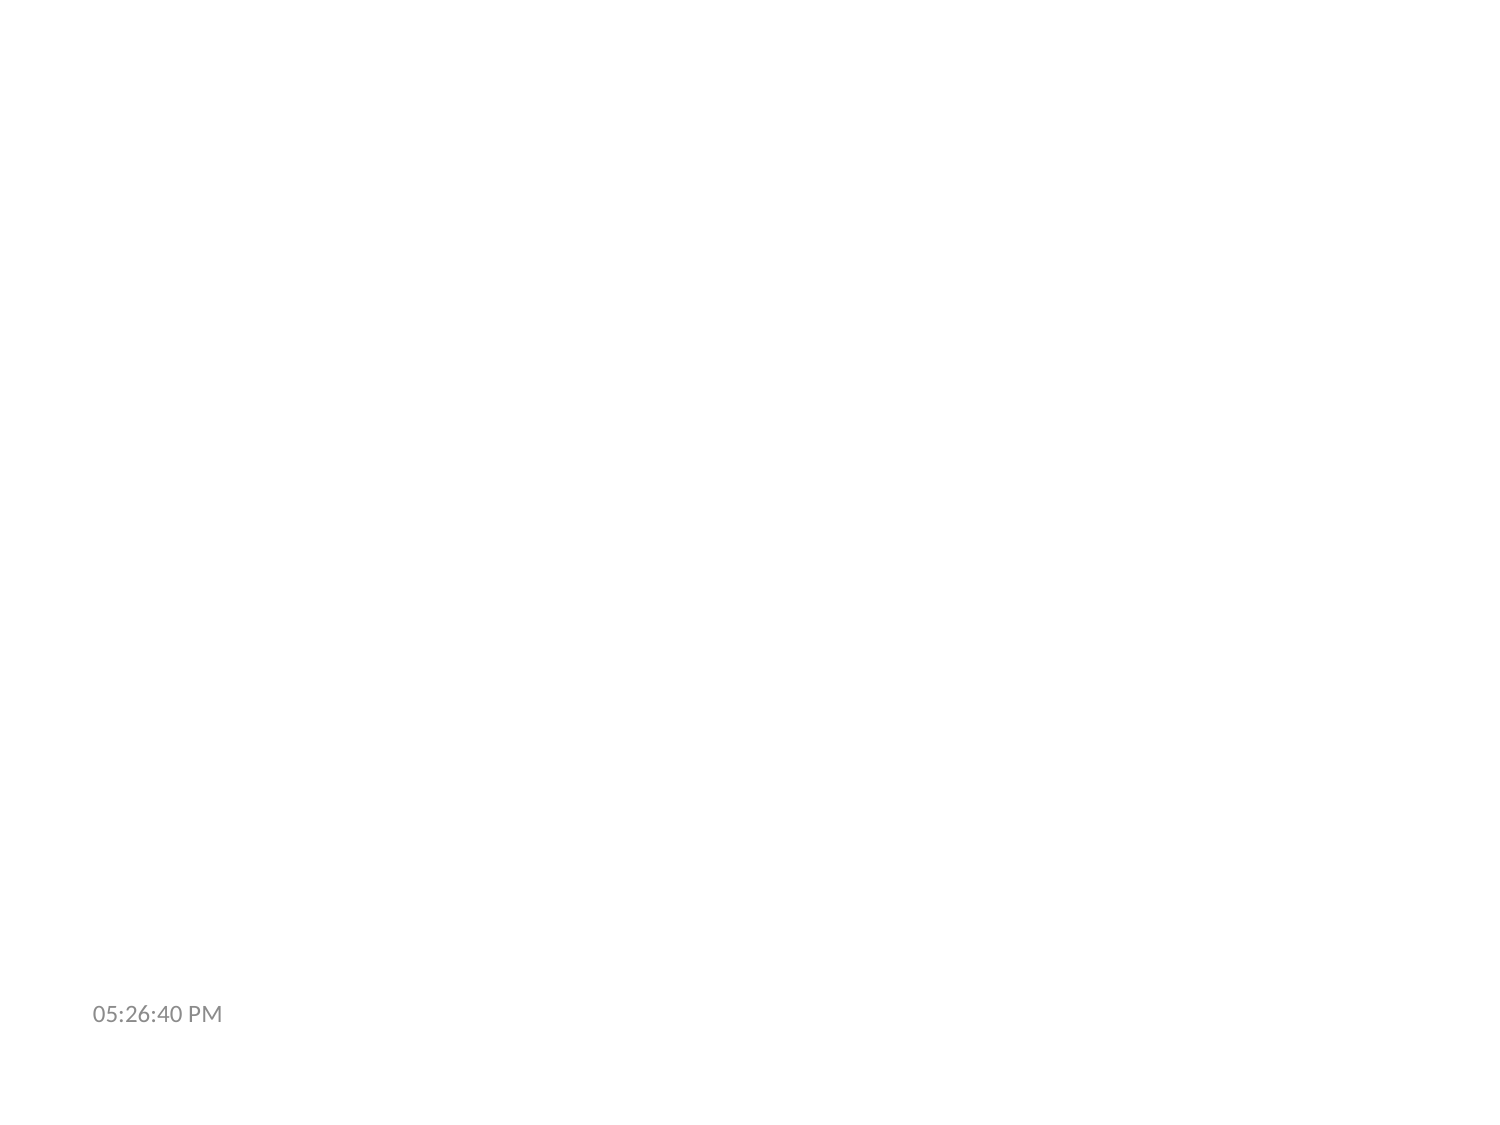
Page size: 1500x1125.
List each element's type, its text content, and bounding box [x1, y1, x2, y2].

text_box 3:35:09 PM [77, 982, 428, 1043]
